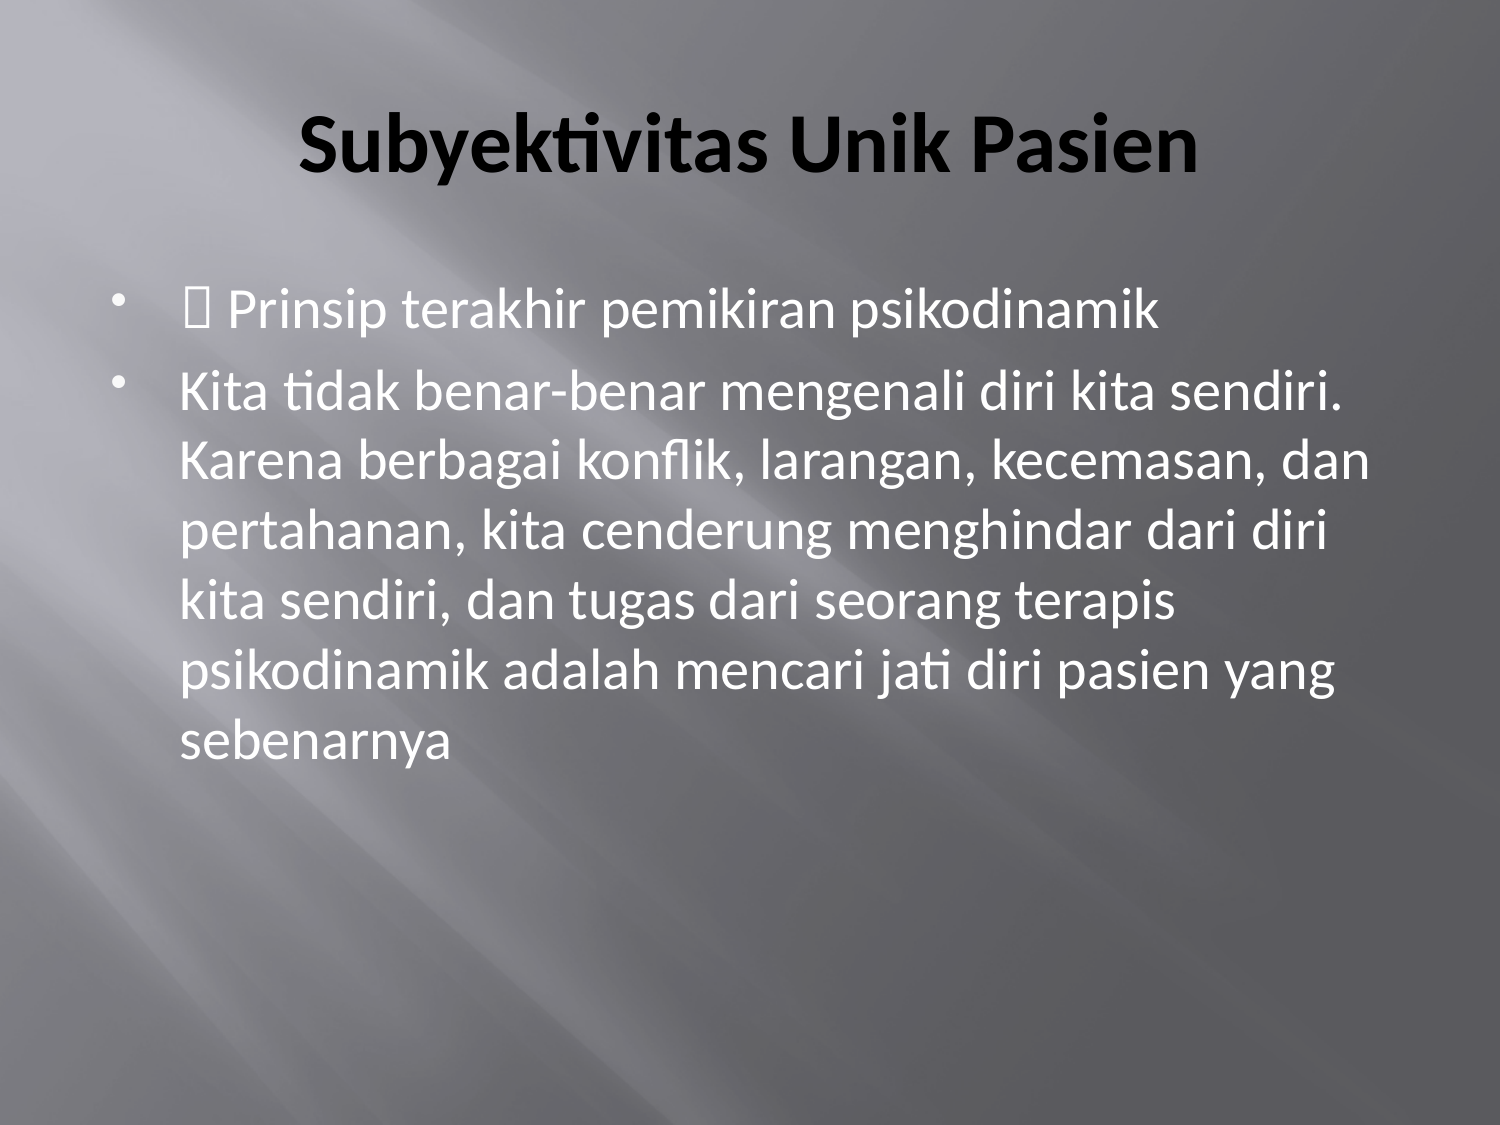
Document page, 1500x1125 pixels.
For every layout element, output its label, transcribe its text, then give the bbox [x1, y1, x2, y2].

list  Prinsip terakhir pemikiran psikodinamik Kita tidak benar-benar mengenali diri kita sendiri. Karena berbagai konflik, larangan, kecemasan, dan pertahanan, kita cenderung menghindar dari diri kita sendiri, dan tugas dari seorang terapis psikodinamik adalah mencari jati diri pasien yang sebenarnya [75, 262, 1425, 1035]
title Subyektivitas Unik Pasien [75, 45, 1425, 233]
